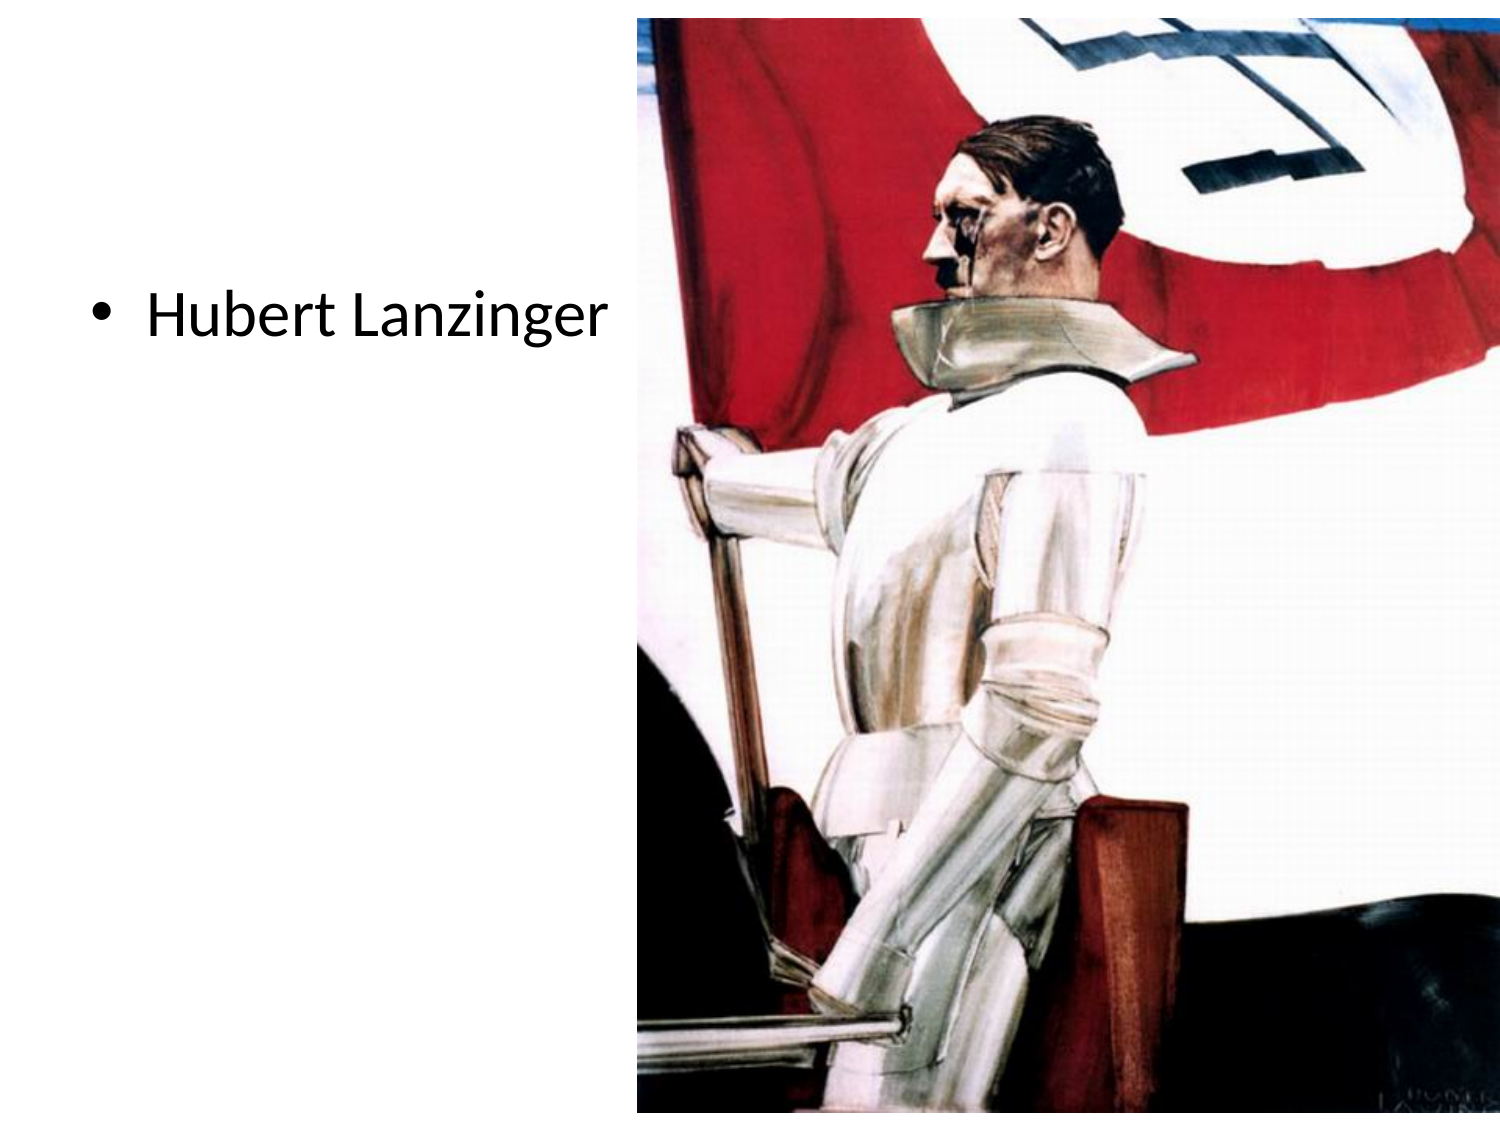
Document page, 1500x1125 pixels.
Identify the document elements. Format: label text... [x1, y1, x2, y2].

picture [637, 18, 1500, 1113]
list Hubert Lanzinger [75, 262, 632, 1005]
